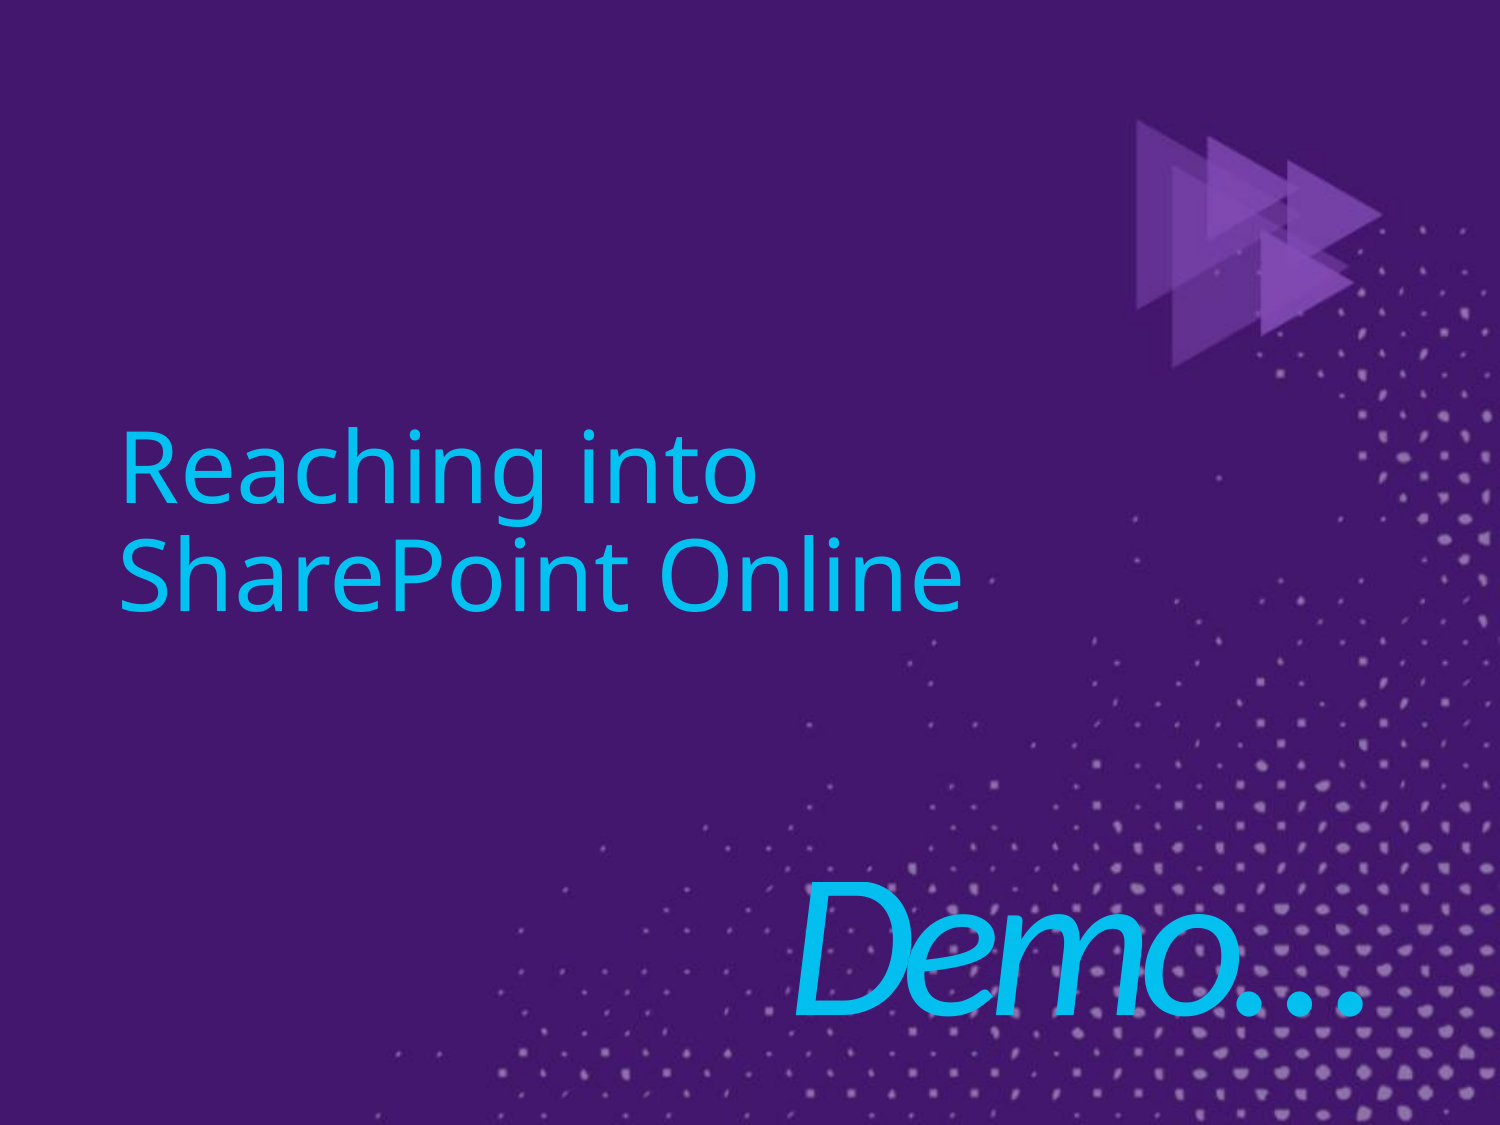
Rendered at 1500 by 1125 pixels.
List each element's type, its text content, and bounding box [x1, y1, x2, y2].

picture [0, 0, 1500, 1125]
title Reaching into SharePoint Online [102, 400, 1251, 651]
list Demo… [131, 800, 1392, 1027]
